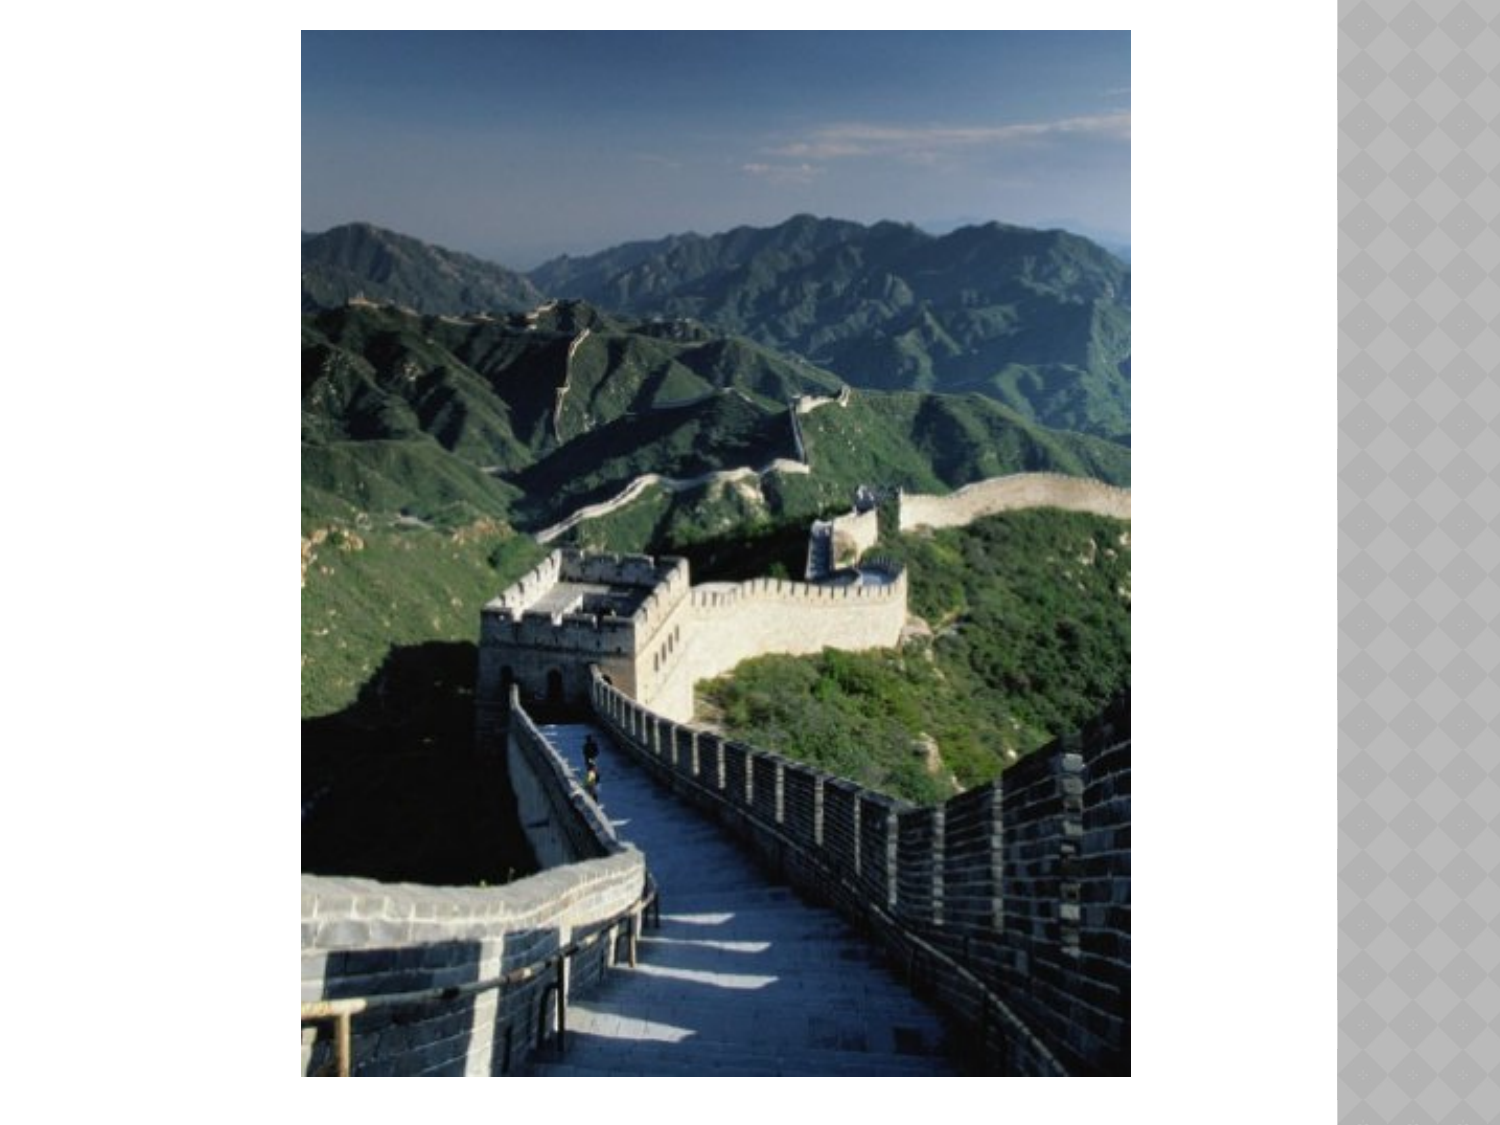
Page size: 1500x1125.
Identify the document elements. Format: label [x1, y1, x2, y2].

picture [300, 30, 1132, 1077]
